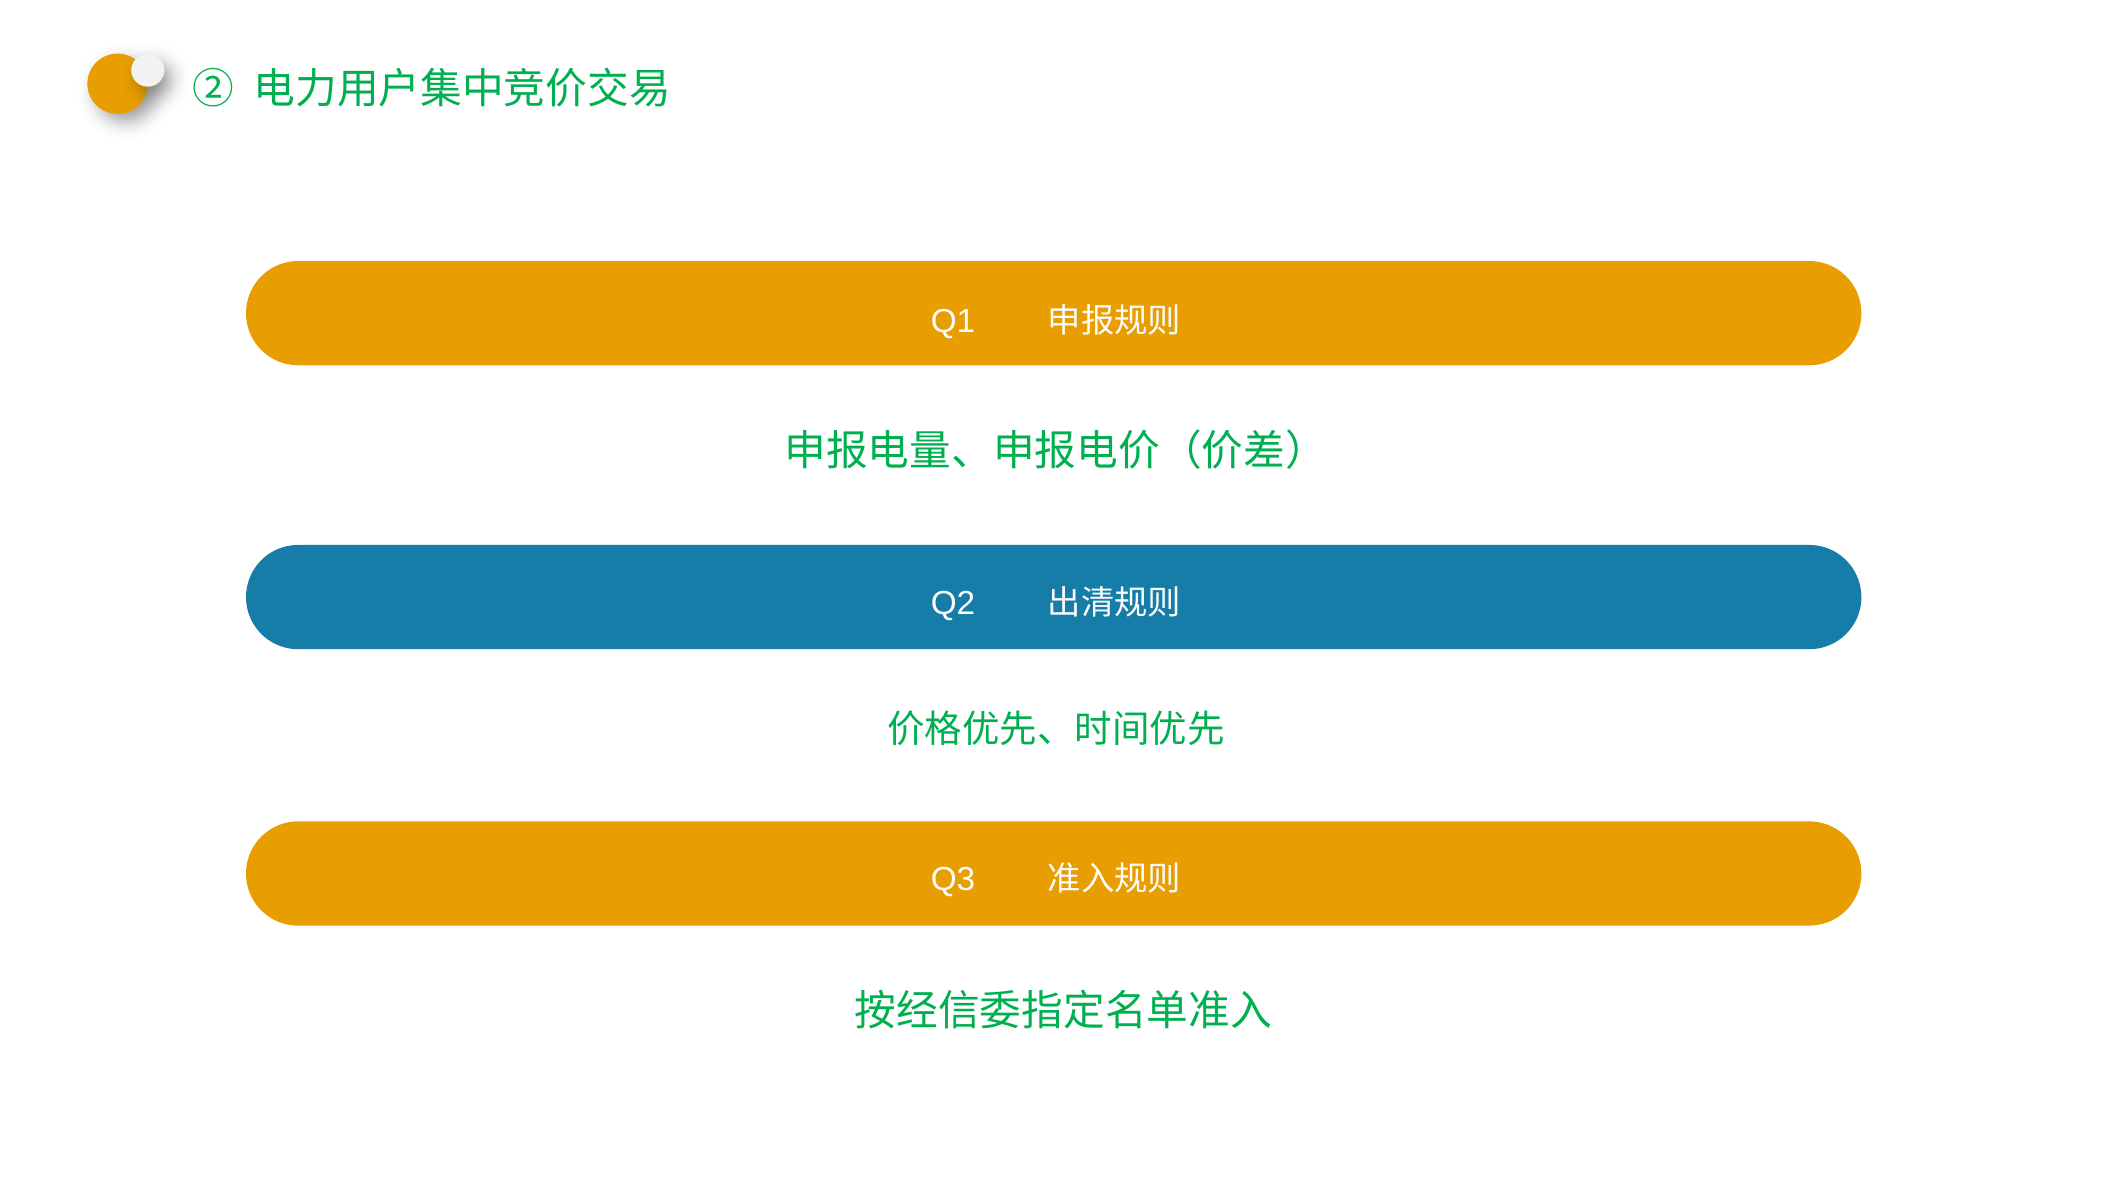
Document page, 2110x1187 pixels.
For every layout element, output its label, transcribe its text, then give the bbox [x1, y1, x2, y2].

text_box 价格优先、时间优先 [411, 695, 1700, 750]
text_box [246, 261, 1862, 366]
text_box Q3 准入规则 [706, 838, 1405, 909]
text_box [246, 821, 1862, 926]
text_box [86, 52, 142, 115]
text_box ② 电力用户集中竞价交易 [176, 53, 707, 114]
text_box 按经信委指定名单准入 [409, 973, 1698, 1034]
text_box 申报电量、申报电价（价差） [411, 414, 1700, 475]
text_box [246, 544, 1862, 650]
text_box Q1 申报规则 [706, 277, 1405, 349]
text_box Q2 出清规则 [706, 561, 1405, 633]
text_box [130, 52, 166, 88]
